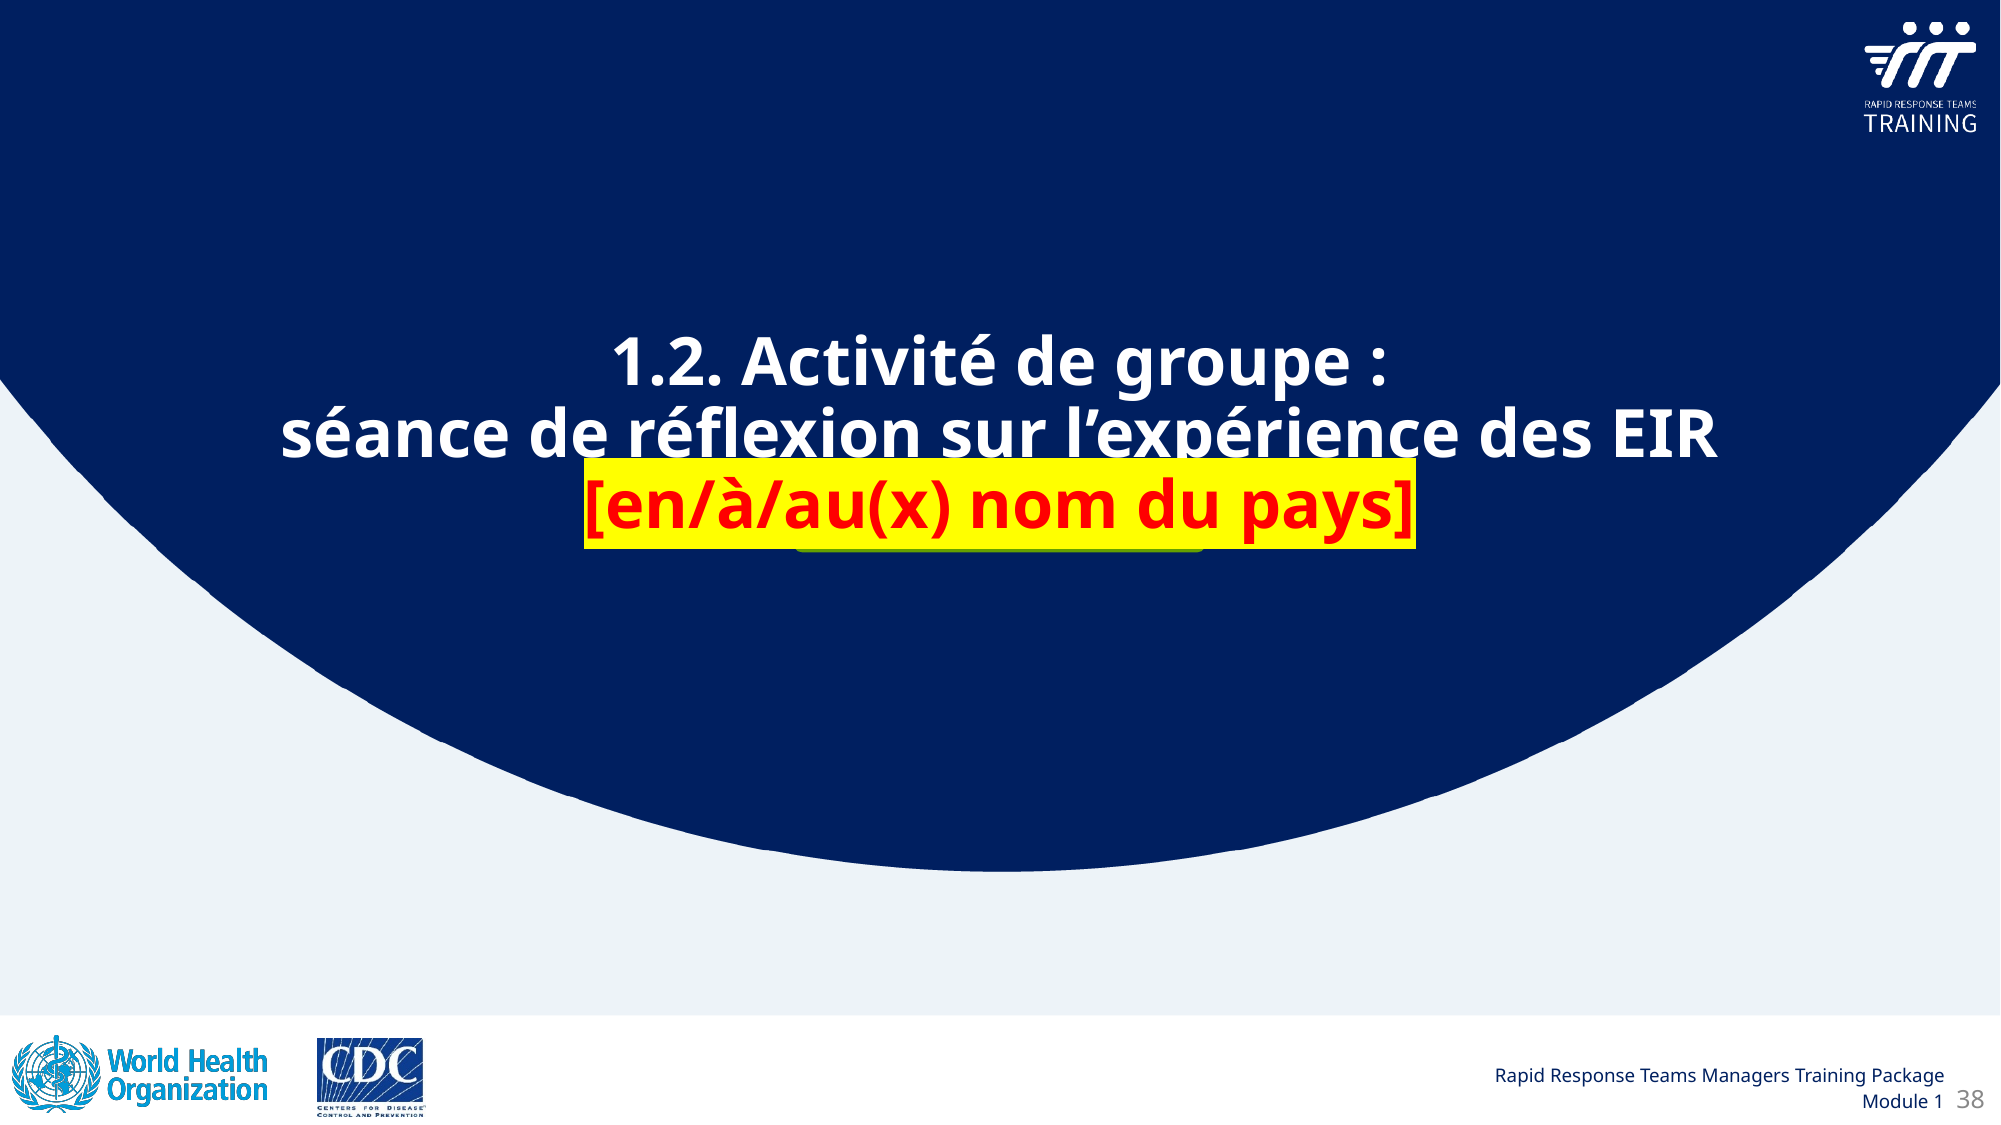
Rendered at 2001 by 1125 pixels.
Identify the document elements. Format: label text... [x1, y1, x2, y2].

picture [317, 1038, 426, 1117]
picture [12, 1083, 48, 1113]
picture [22, 1062, 26, 1077]
picture [46, 1056, 54, 1062]
picture [36, 1088, 78, 1105]
picture [12, 1035, 54, 1068]
list 1.2. Activité de groupe : séance de réflexion sur l’expérience des EIR [en/à/au(x) nom du pays] [197, 281, 1803, 590]
picture [40, 1062, 47, 1070]
picture [30, 1083, 37, 1091]
picture [71, 1053, 90, 1091]
text_box 38 [1557, 1075, 1993, 1121]
picture [59, 1035, 267, 1113]
picture [0, 0, 2001, 904]
picture [34, 1054, 43, 1078]
picture [50, 1108, 62, 1113]
picture [24, 1054, 36, 1087]
